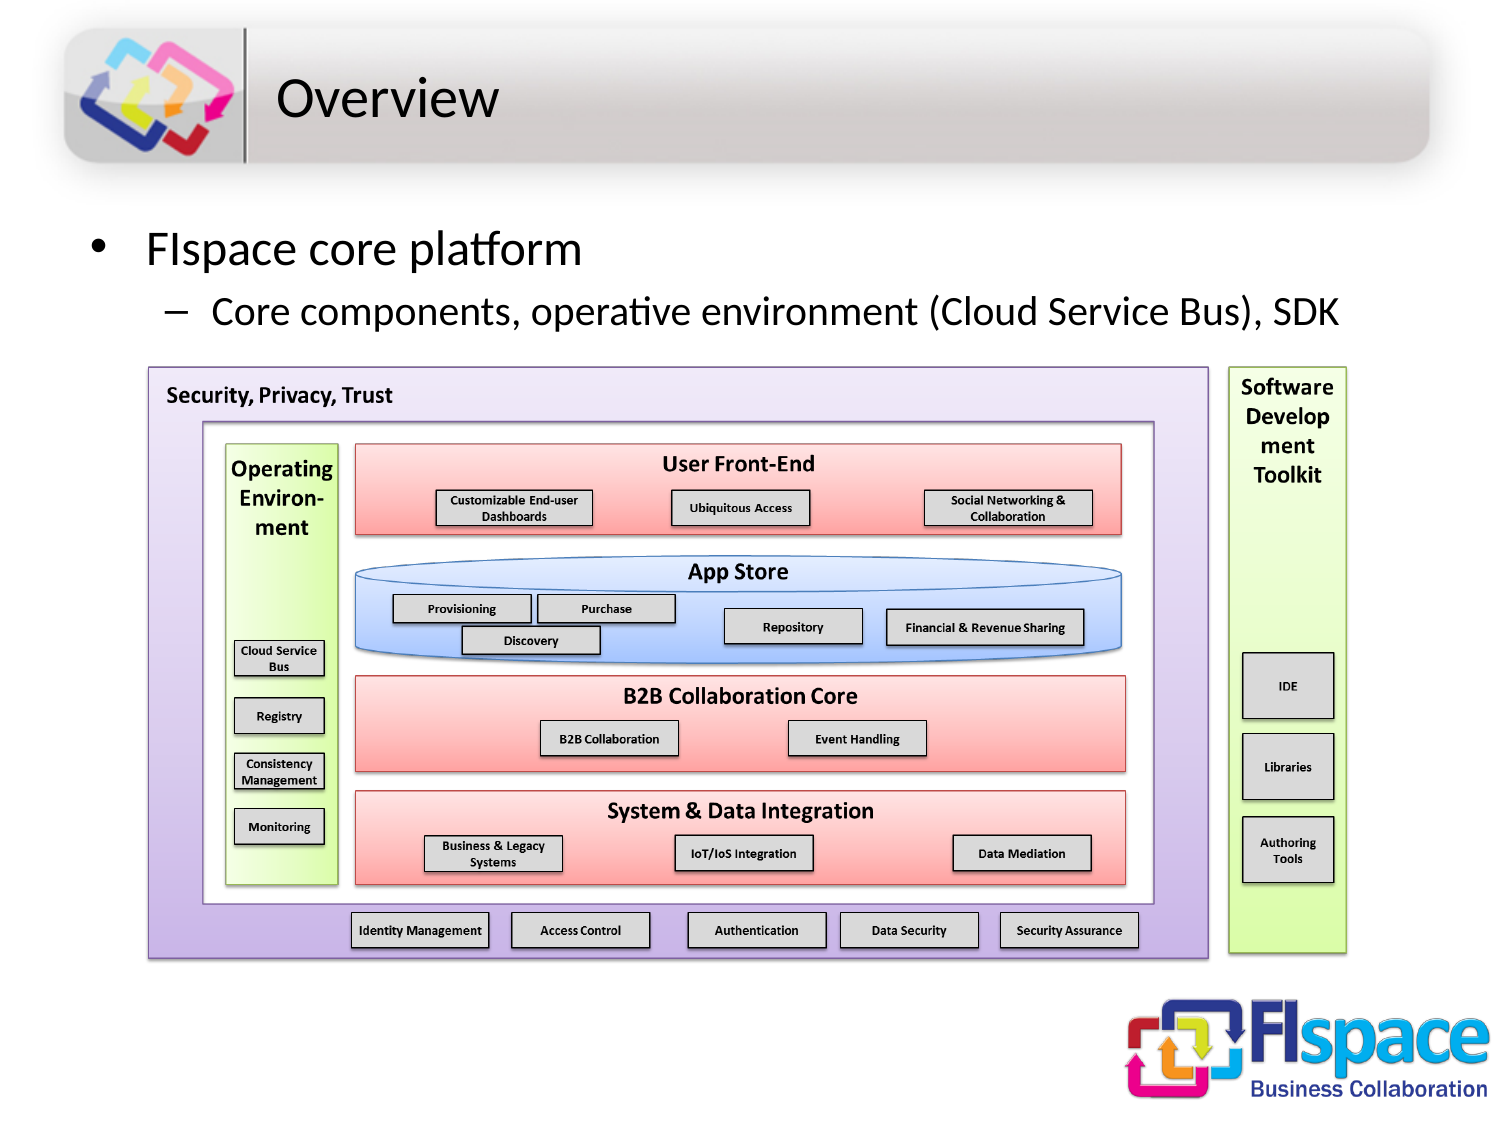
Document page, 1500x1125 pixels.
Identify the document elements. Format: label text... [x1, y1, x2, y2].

picture [143, 361, 1357, 966]
picture [1118, 993, 1496, 1101]
text_box FIspace core platform Core components, operative environment (Cloud Service Bus), SDK [74, 207, 1425, 988]
title Overview [261, 39, 1401, 149]
picture [0, 0, 1500, 253]
